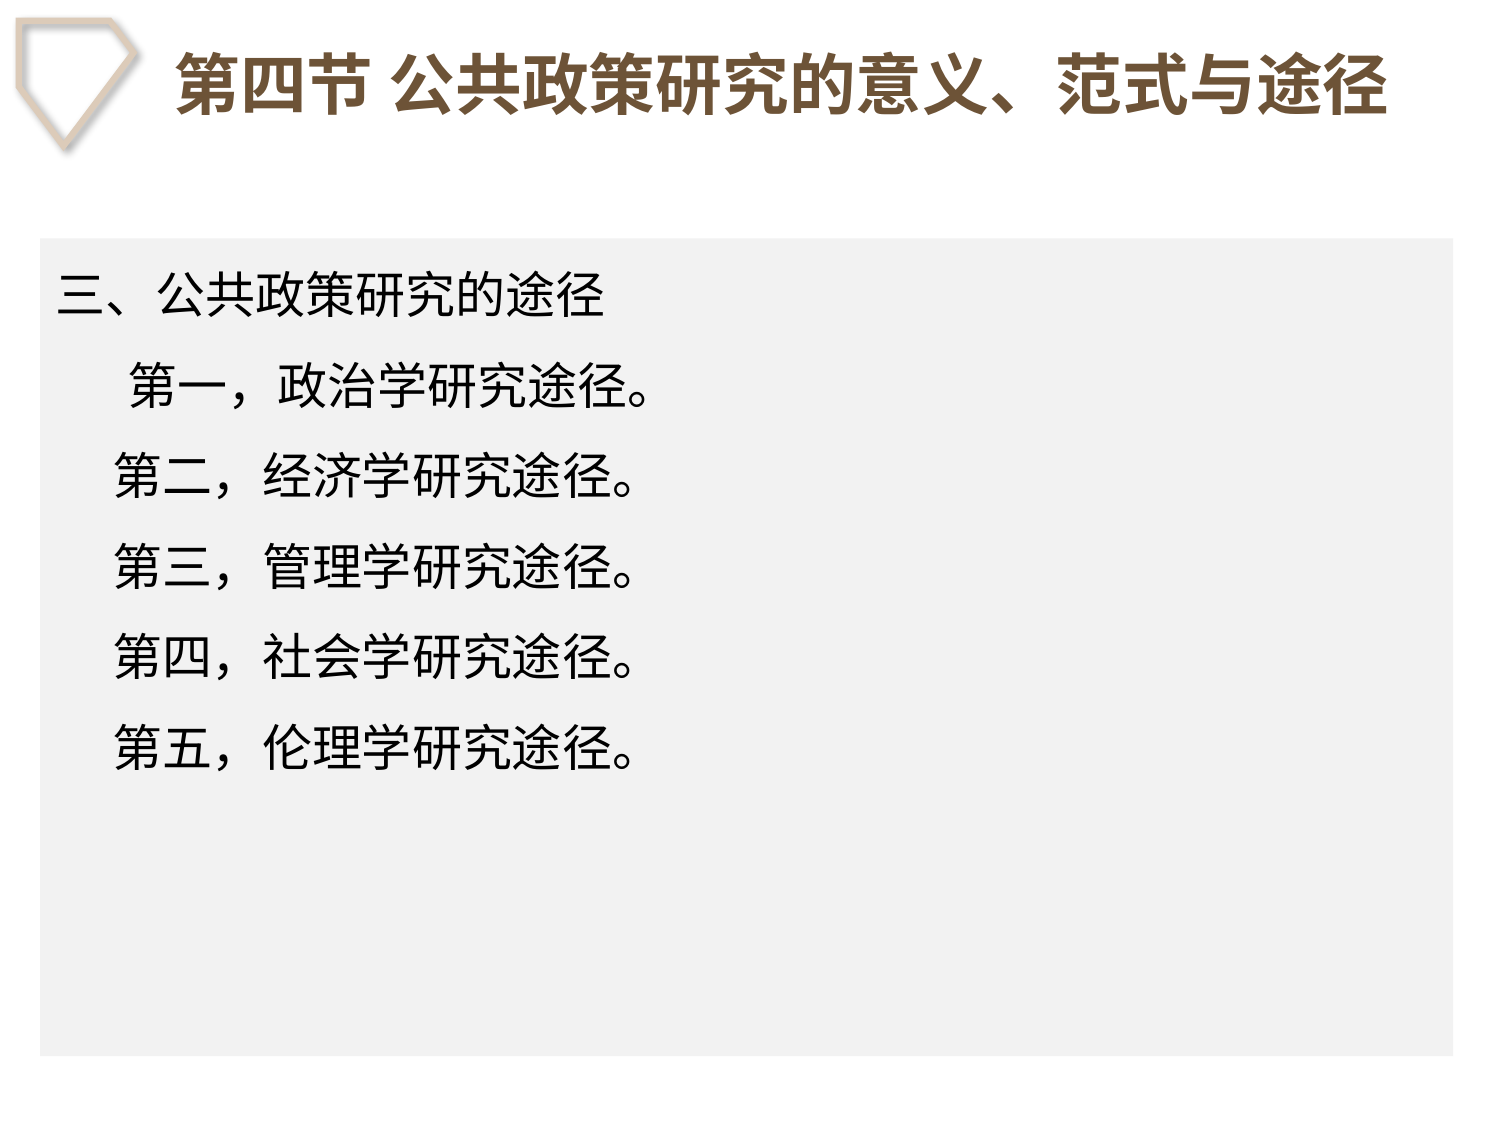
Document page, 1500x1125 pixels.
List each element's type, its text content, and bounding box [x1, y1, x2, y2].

title 第四节 公共政策研究的意义、范式与途径 [158, 18, 1456, 159]
list 三、公共政策研究的途径 第一，政治学研究途径。 第二，经济学研究途径。 第三，管理学研究途径。 第四，社会学研究途径。 第五，伦理学研究途径。 [40, 238, 1454, 1057]
